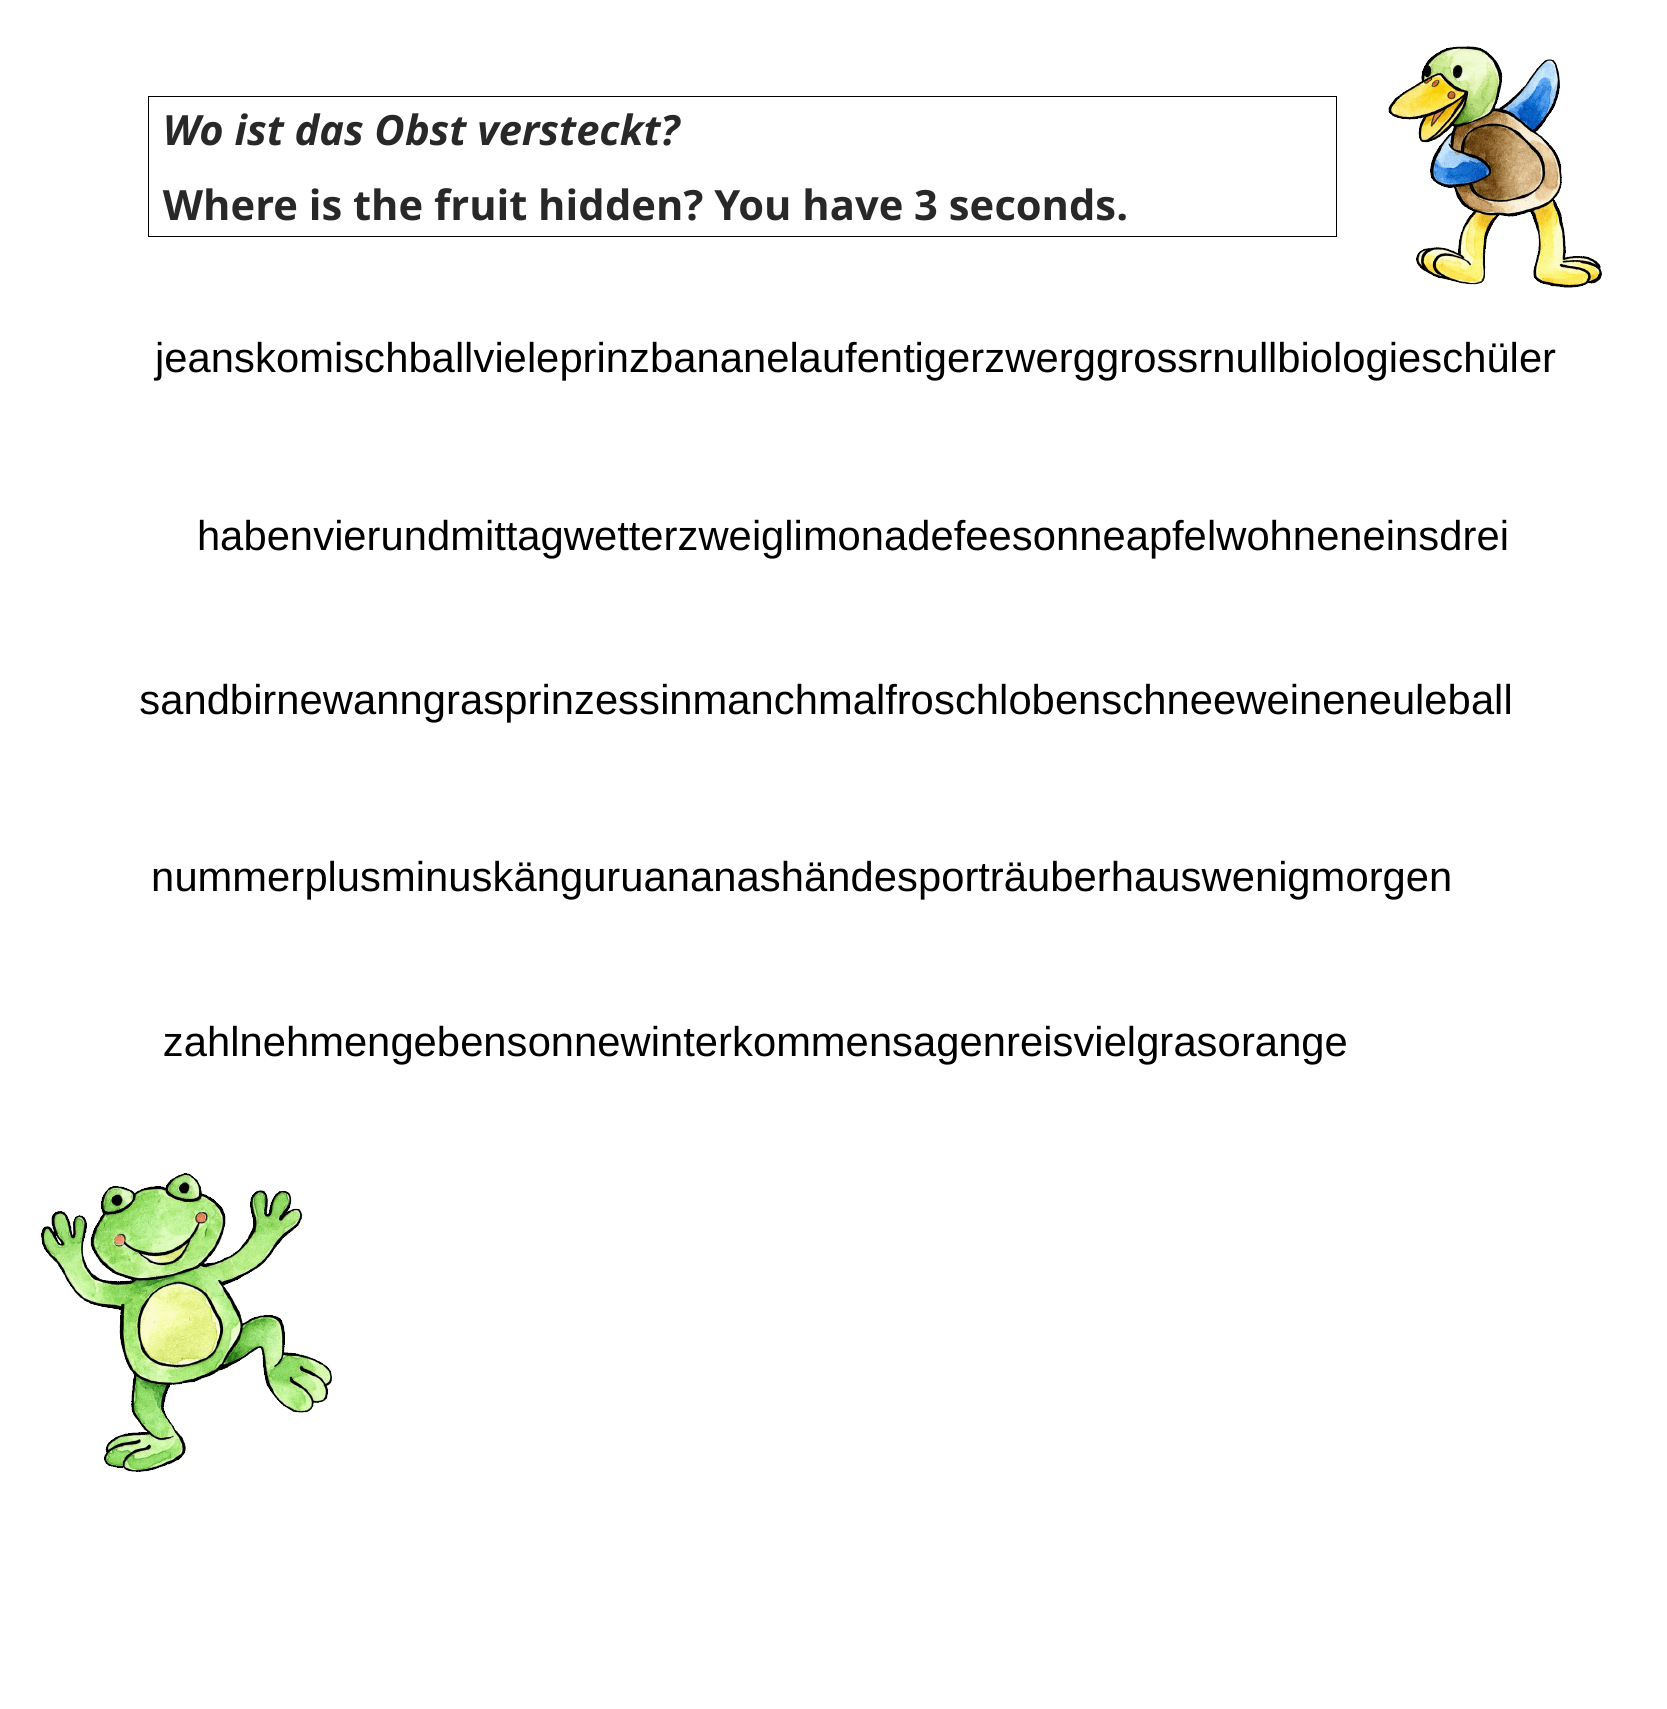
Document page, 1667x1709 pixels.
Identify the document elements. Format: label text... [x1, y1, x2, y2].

picture [1388, 46, 1602, 289]
text_box sandbirnewanngrasprinzessinmanchmalfroschlobenschneeweineneuleball [124, 665, 1578, 780]
picture [41, 1172, 333, 1473]
text_box nummerplusminuskänguruananashändesporträuberhauswenigmorgen [136, 842, 1531, 908]
text_box jeanskomischballvieleprinzbananelaufentigerzwerggrossrnullbiologieschüler [65, 298, 1632, 389]
text_box habenvierundmittagwetterzweiglimonadefeesonneapfelwohneneinsdrei [107, 476, 1667, 566]
text_box zahlnehmengebensonnewinterkommensagenreisvielgrasorange [148, 1007, 1519, 1073]
text_box Wo ist das Obst versteckt? Where is the fruit hidden? You have 3 seconds. [148, 96, 1337, 237]
